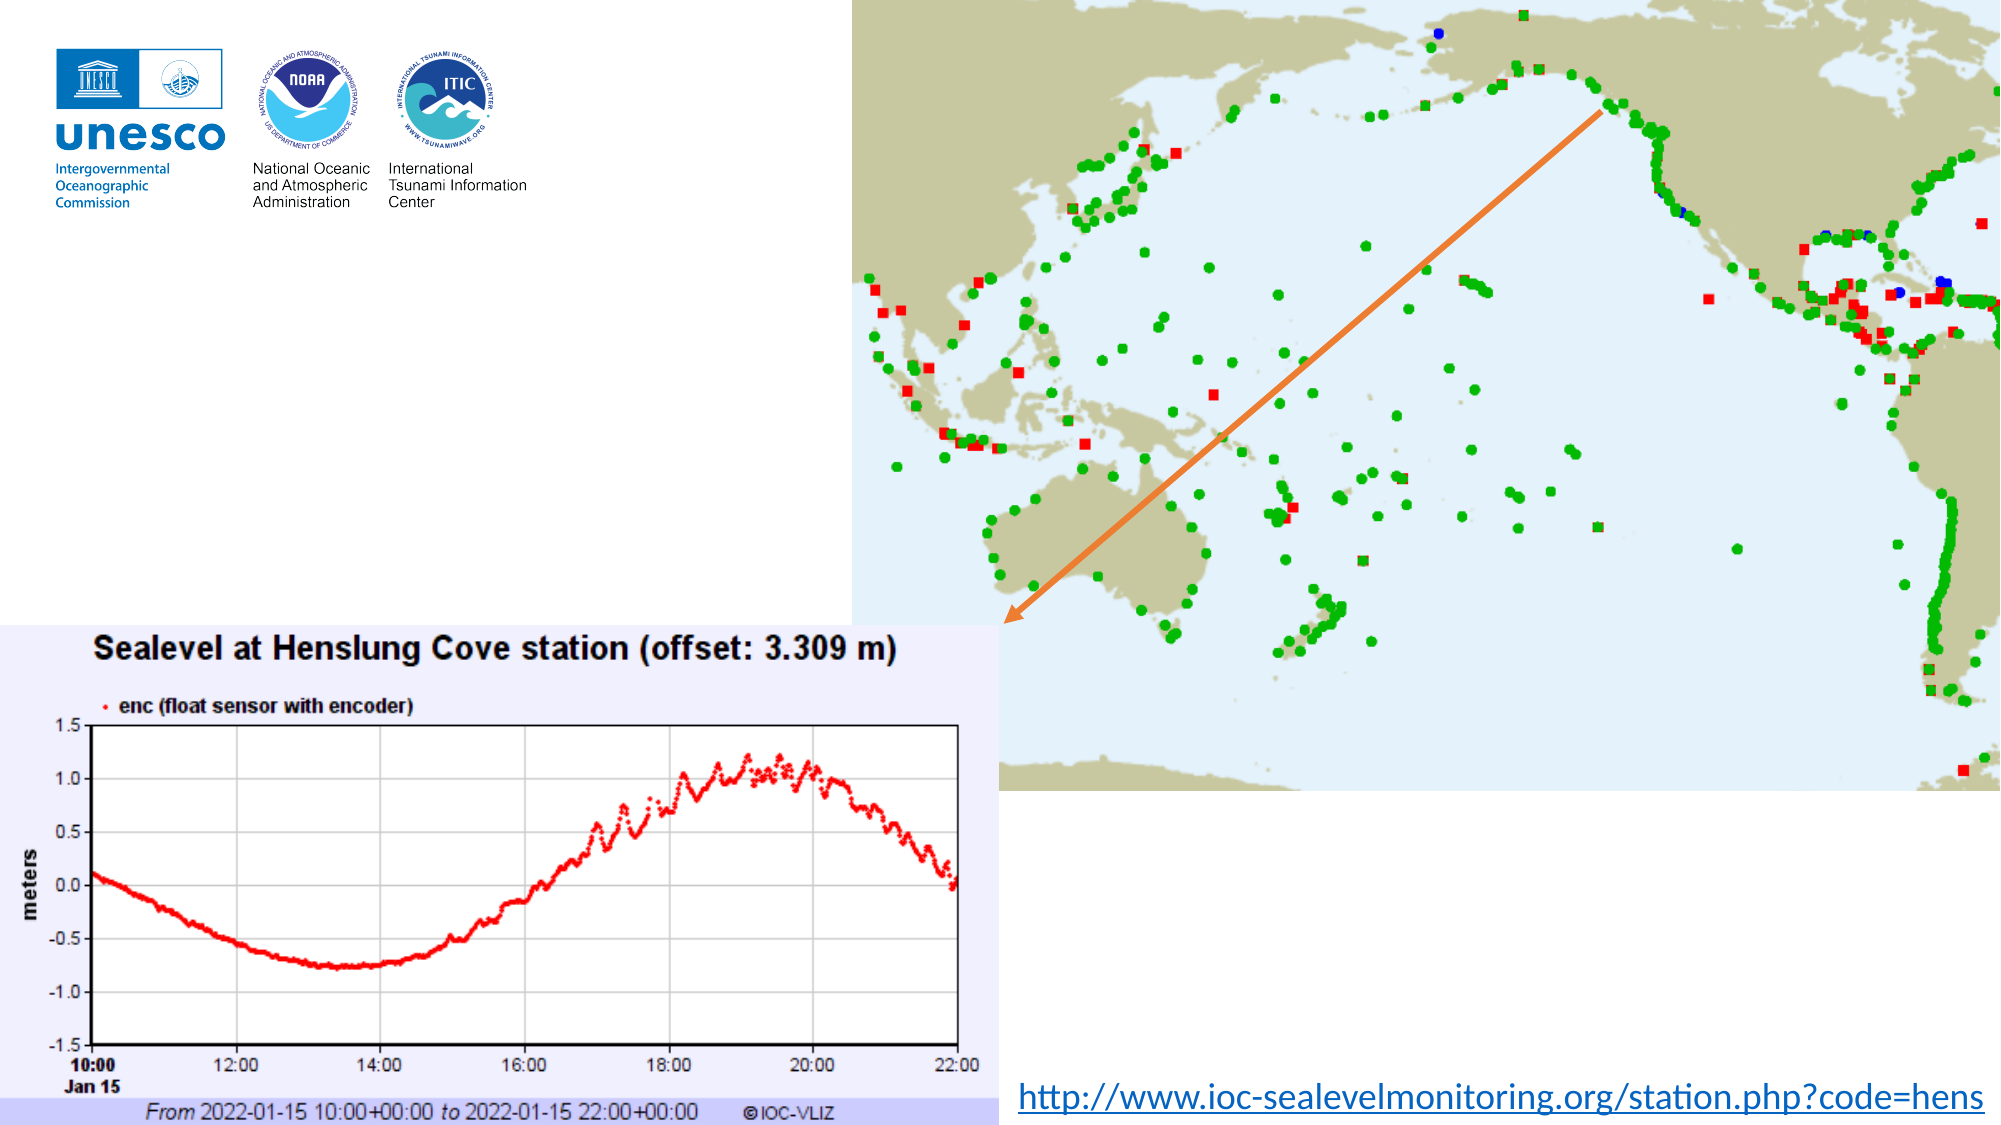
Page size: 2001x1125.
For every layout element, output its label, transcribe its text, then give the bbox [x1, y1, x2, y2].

picture [43, 35, 527, 221]
text_box http://www.ioc-sealevelmonitoring.org/station.php?code=hens [999, 1064, 2000, 1125]
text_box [1003, 111, 1602, 624]
picture [0, 0, 2000, 1125]
